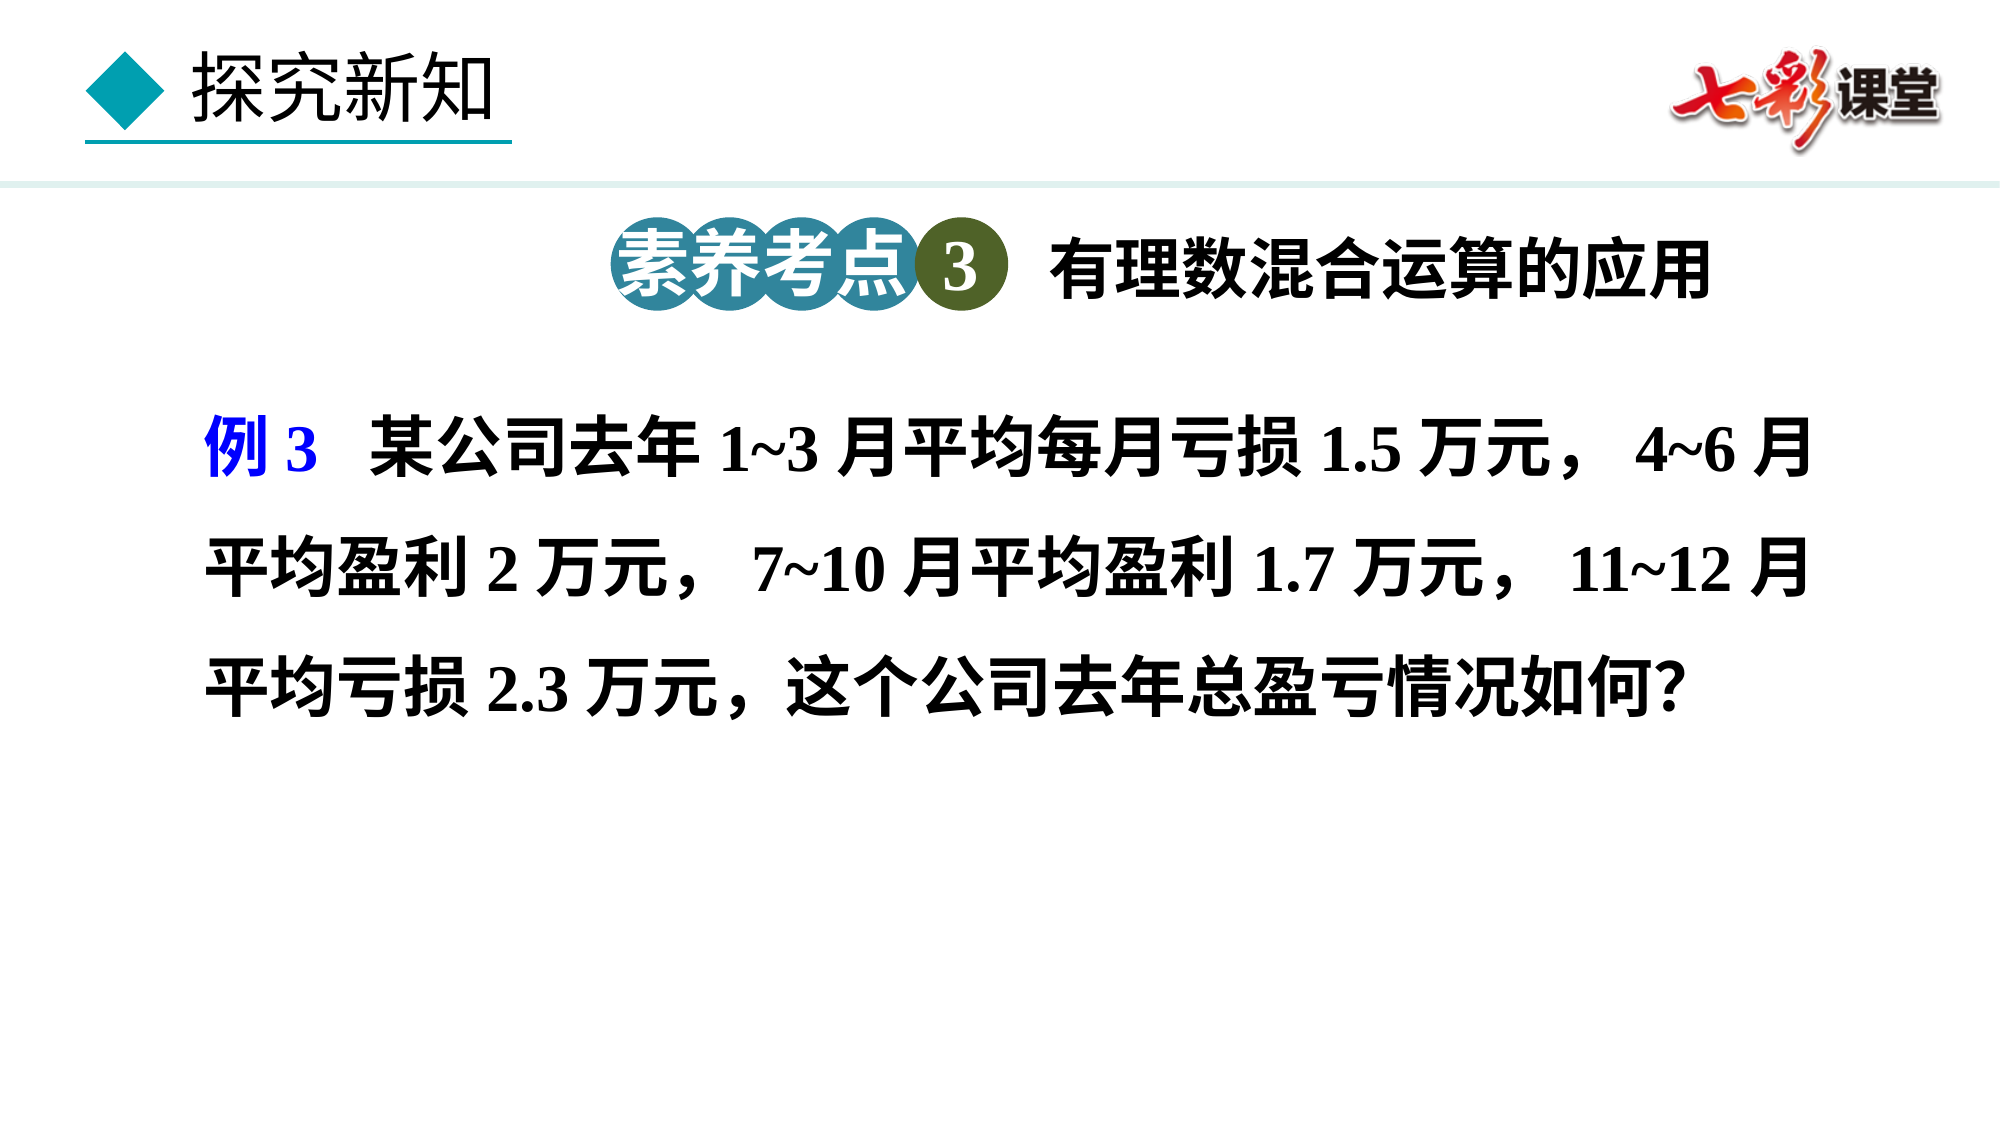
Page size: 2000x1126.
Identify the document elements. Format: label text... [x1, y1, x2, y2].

text_box 有理数混合运算的应用 [1028, 217, 1736, 318]
picture [1666, 42, 1948, 157]
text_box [601, 209, 1009, 314]
text_box 例3 某公司去年1~3月平均每月亏损1.5万元，4~6月平均盈利2万元，7~10月平均盈利1.7万元，11~12月平均亏损2.3万元，这个公司去年总盈亏情况如何？ [183, 354, 1900, 735]
